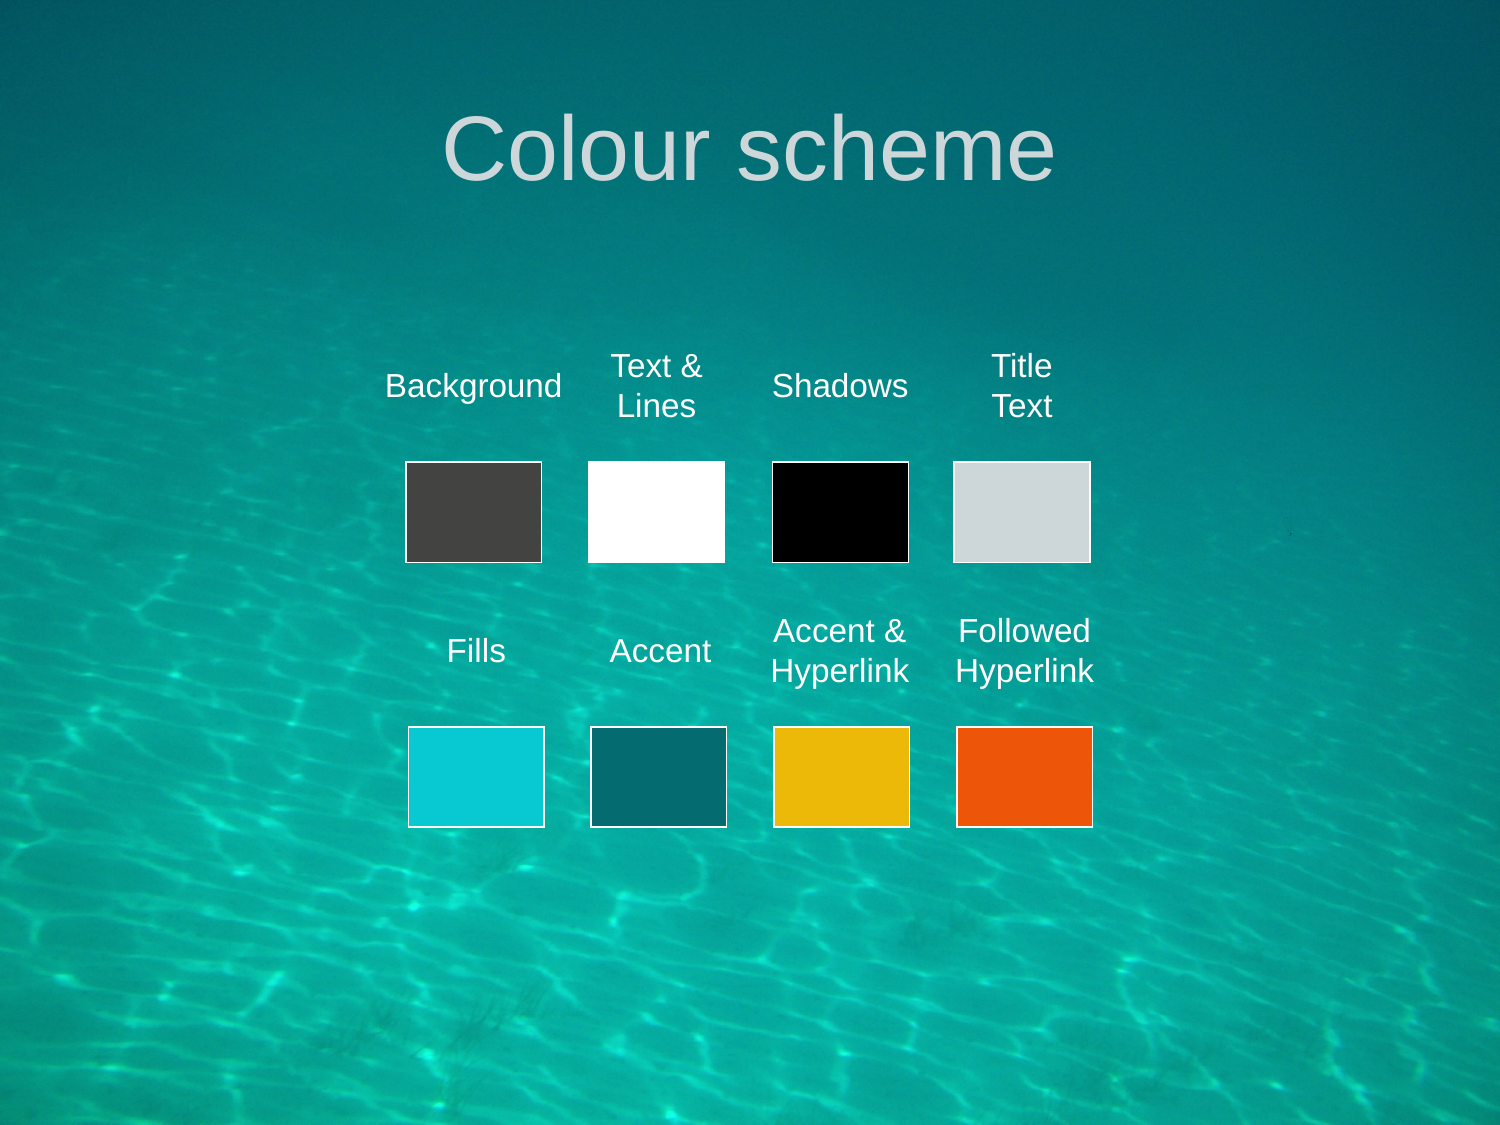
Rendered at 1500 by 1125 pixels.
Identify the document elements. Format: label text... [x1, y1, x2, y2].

text_box Accent & Hyperlink [755, 602, 925, 697]
text_box [772, 462, 909, 563]
text_box Fills [431, 622, 521, 677]
text_box [406, 462, 542, 563]
text_box [773, 727, 910, 828]
text_box Background [370, 357, 578, 412]
picture [0, 0, 1500, 1125]
text_box [954, 462, 1090, 563]
text_box Text & Lines [595, 337, 718, 432]
text_box Followed Hyperlink [940, 601, 1110, 697]
text_box [591, 727, 727, 828]
text_box Shadows [757, 357, 924, 412]
text_box [408, 727, 545, 828]
text_box [588, 462, 725, 563]
text_box Accent [594, 622, 727, 677]
text_box Title Text [976, 337, 1068, 432]
title Colour scheme [75, 50, 1425, 238]
text_box [957, 727, 1093, 828]
